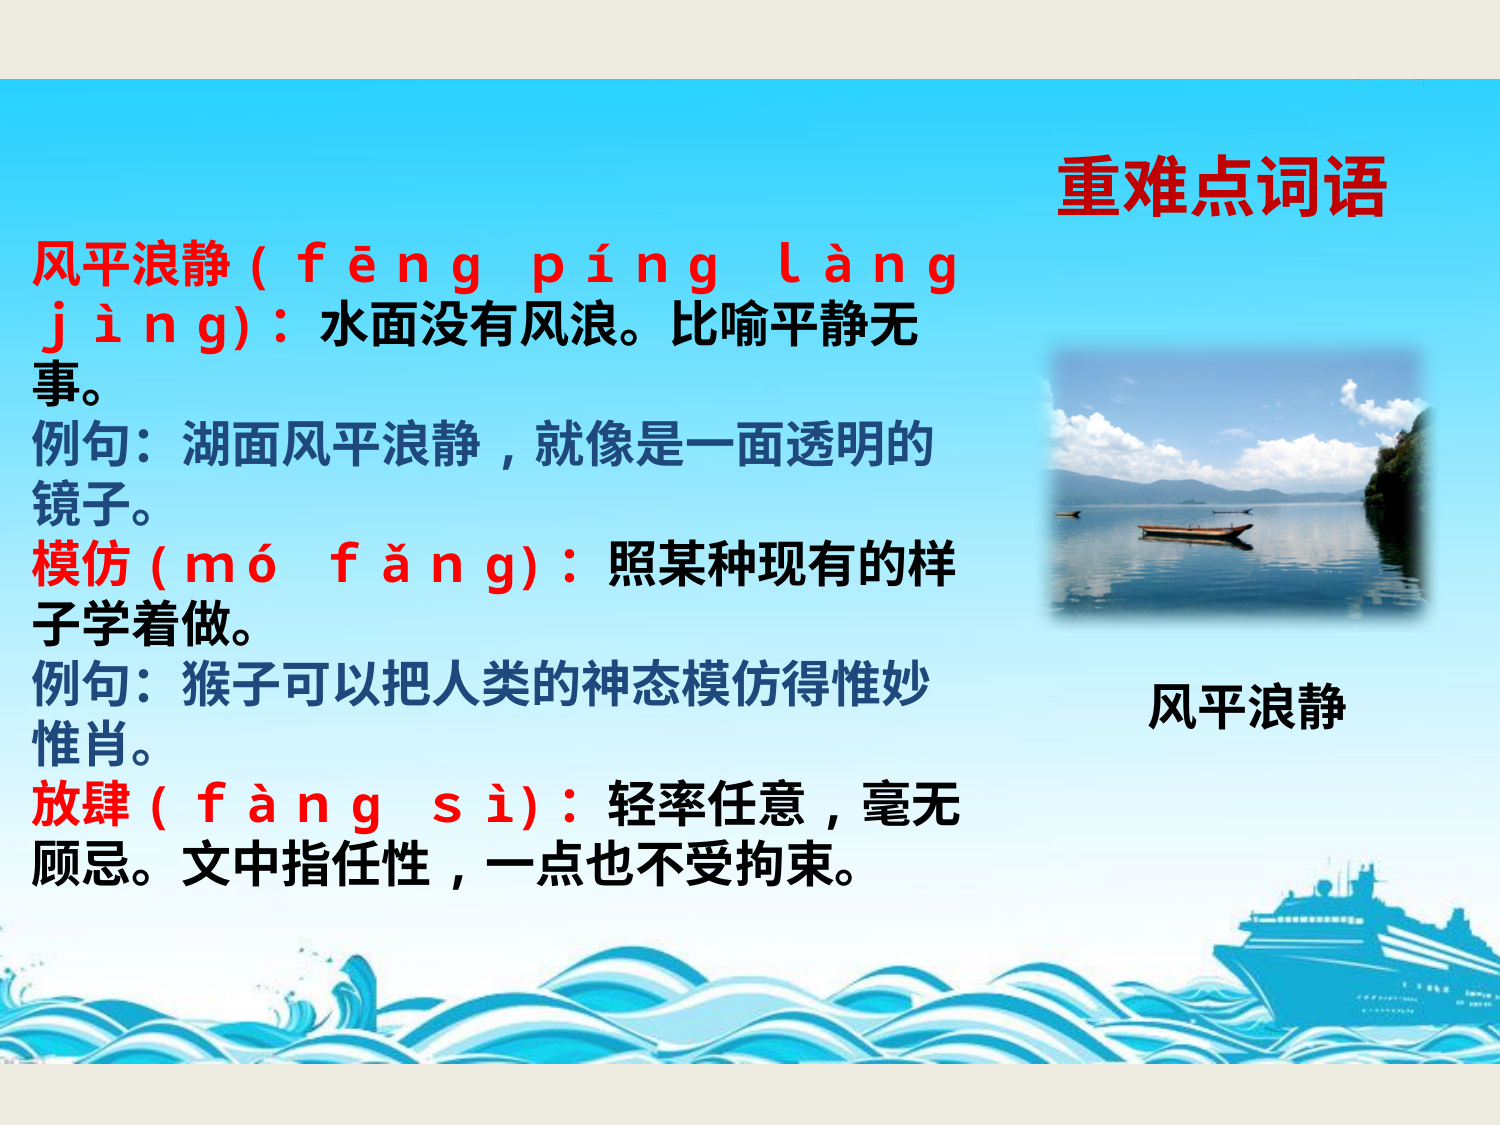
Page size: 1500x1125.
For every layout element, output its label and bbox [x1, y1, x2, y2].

picture [0, 79, 1500, 1065]
